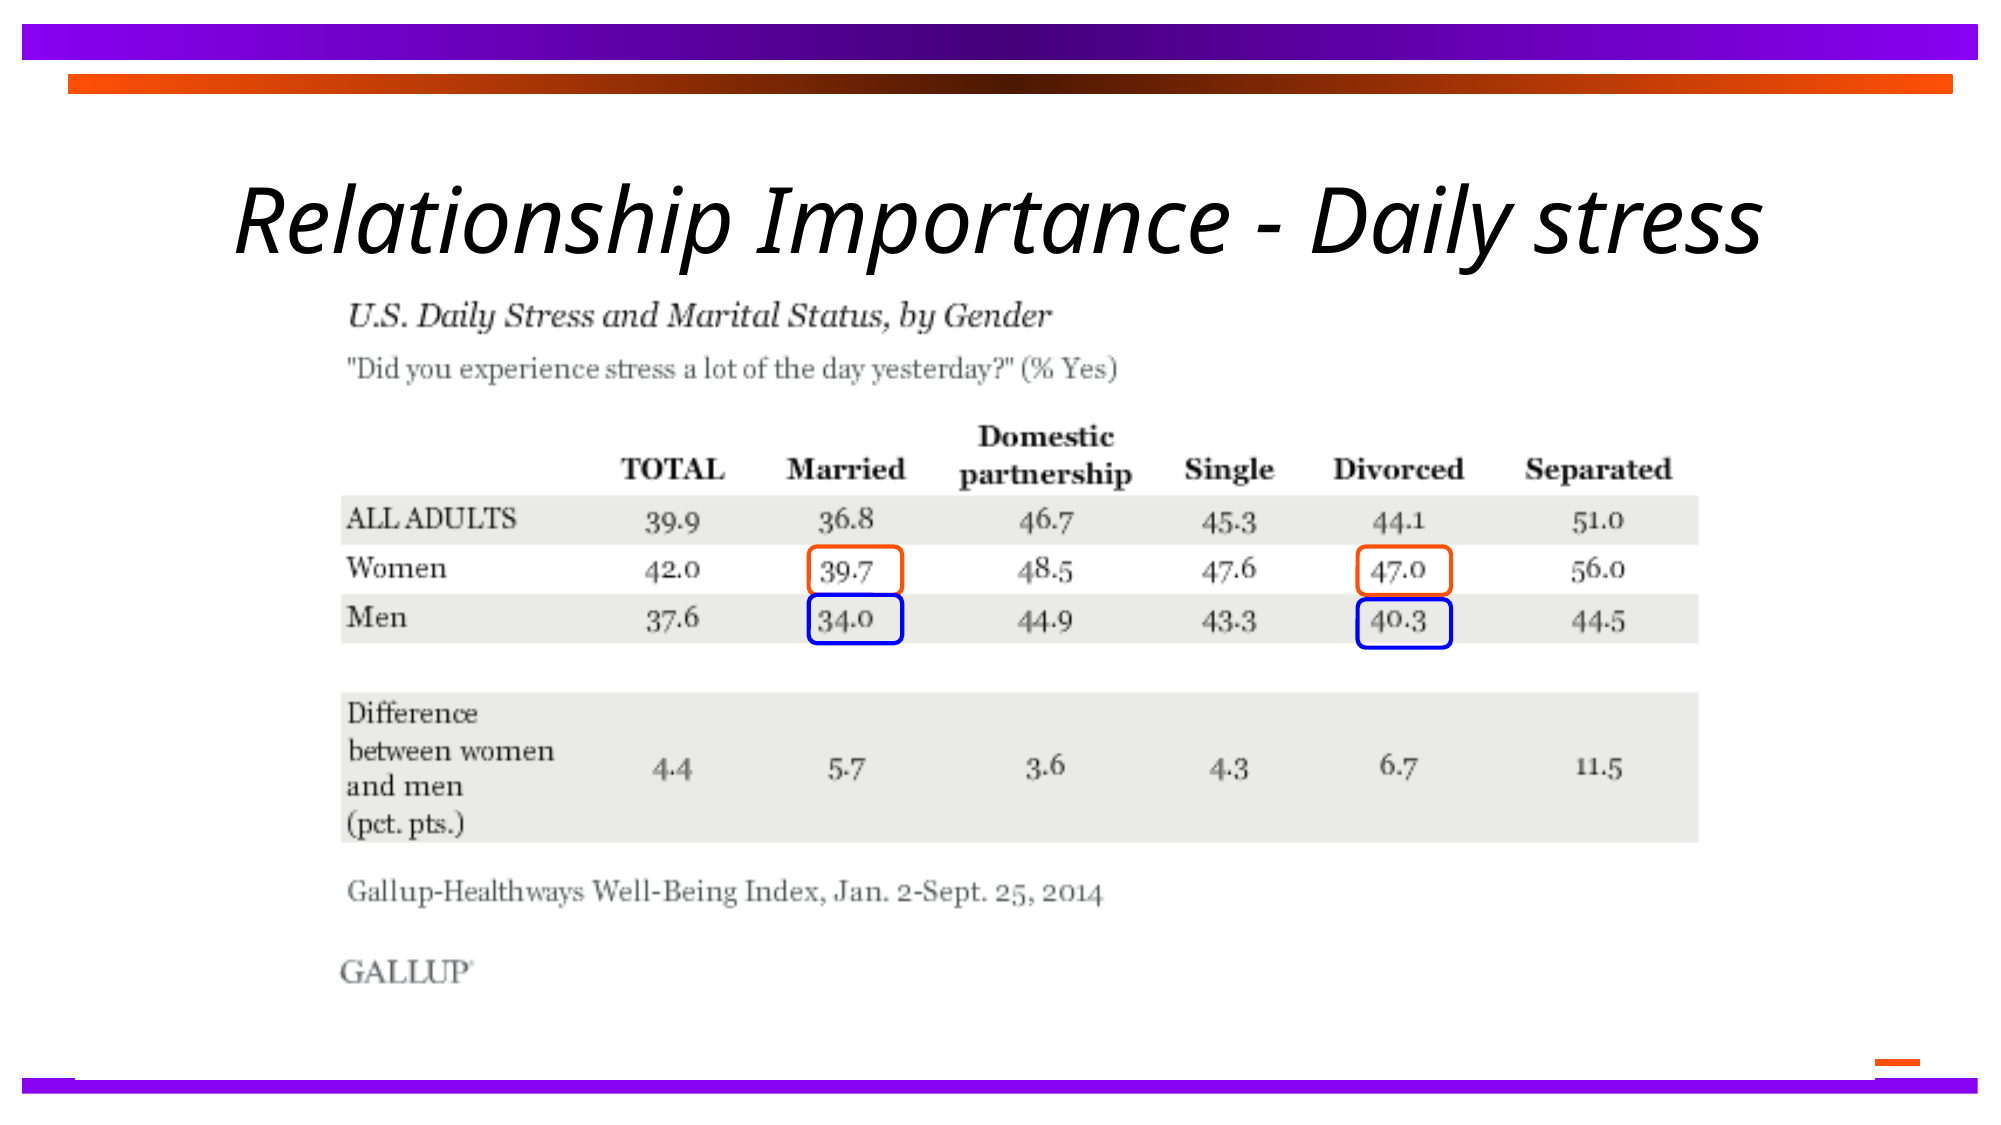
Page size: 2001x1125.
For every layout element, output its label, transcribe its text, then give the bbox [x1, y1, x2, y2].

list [74, 290, 1876, 1080]
title Relationship Importance - Daily stress [150, 121, 1850, 288]
